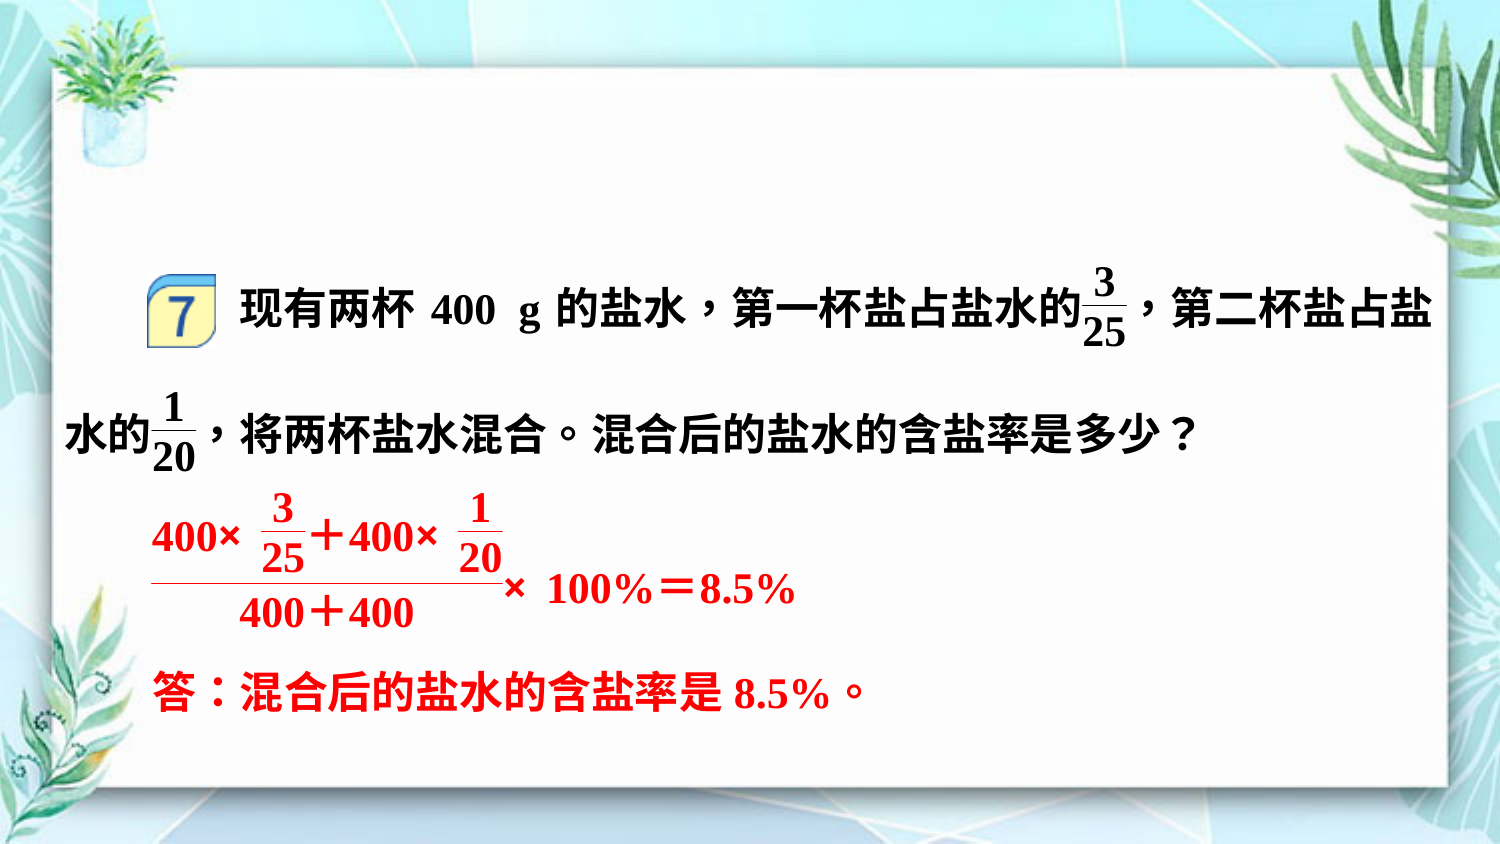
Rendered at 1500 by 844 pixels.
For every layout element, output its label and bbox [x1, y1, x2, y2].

picture [0, 0, 1500, 844]
text_box [64, 481, 1436, 745]
text_box [64, 255, 1436, 481]
